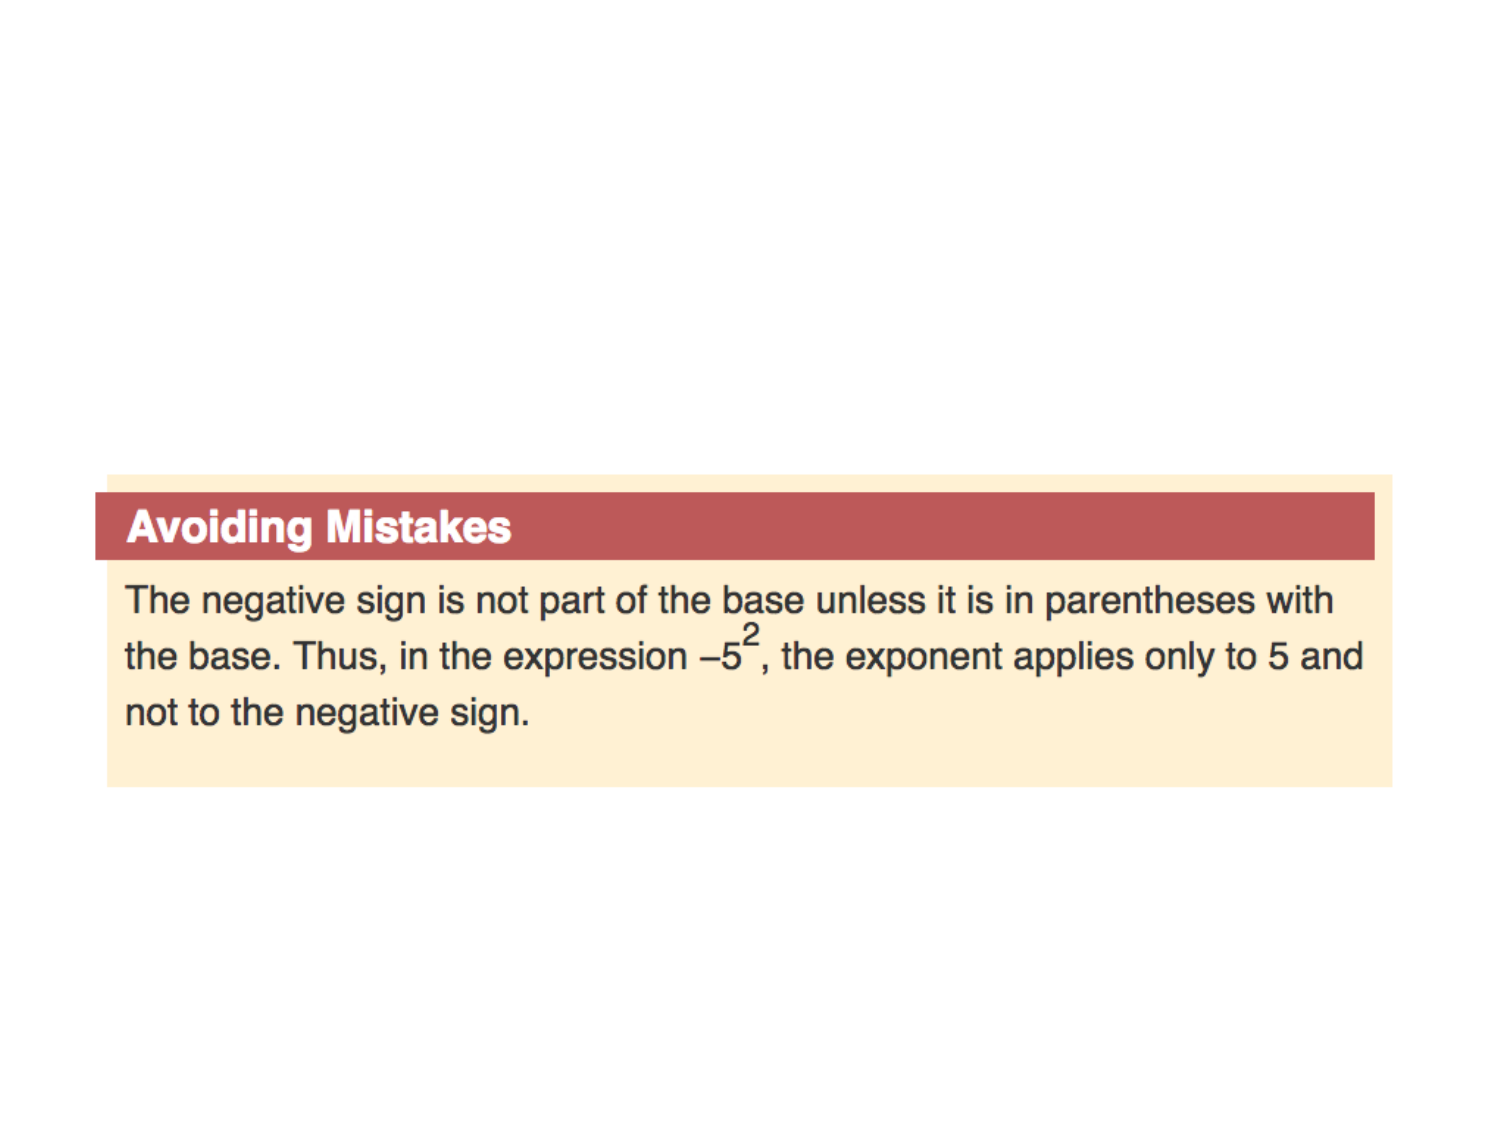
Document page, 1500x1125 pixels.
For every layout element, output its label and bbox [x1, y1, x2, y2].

list [74, 262, 1426, 1006]
